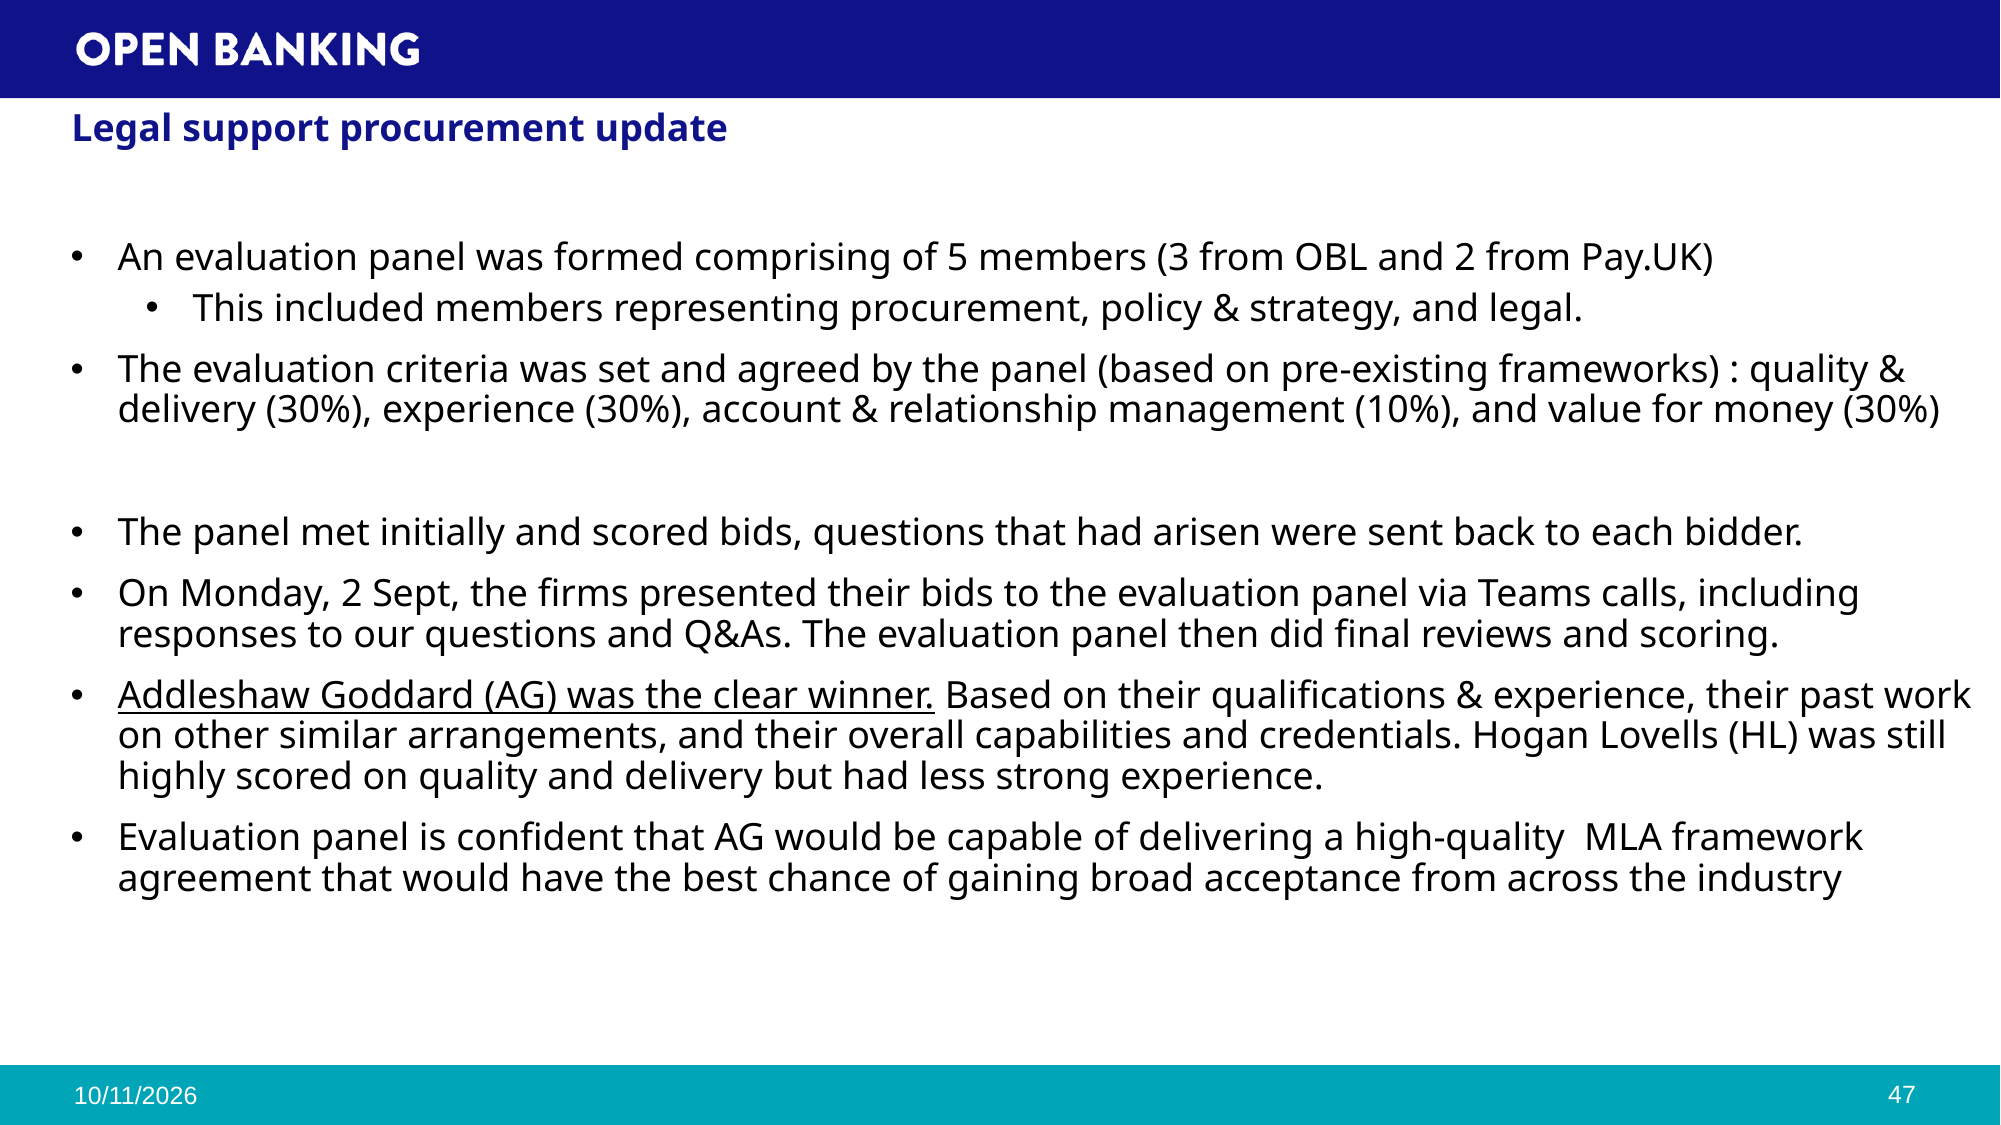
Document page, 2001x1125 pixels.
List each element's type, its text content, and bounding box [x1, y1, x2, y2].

picture [43, 0, 452, 99]
footer [662, 1064, 1338, 1124]
list An evaluation panel was formed comprising of 5 members (3 from OBL and 2 from Pay.UK) This included members representing procurement, policy & strategy, and legal. The evaluation criteria was set and agreed by the panel (based on pre-existing frameworks) : quality & delivery (30%), experience (30%), account & relationship management (10%), and value for money (30%) The panel met initially and scored bids, questions that had arisen were sent back to each bidder. On Monday, 2 Sept, the firms presented their bids to the evaluation panel via Teams calls, including responses to our questions and Q&As. The evaluation panel then did final reviews and scoring. Addleshaw Goddard (AG) was the clear winner. Based on their qualifications & experience, their past work on other similar arrangements, and their overall capabilities and credentials. Hogan Lovells (HL) was still highly scored on quality and delivery but had less strong experience. Evaluation panel is confident that AG would be capable of delivering a high-quality MLA framework agreement that would have the best chance of gaining broad acceptance from across the industry [55, 230, 1999, 1038]
title Legal support procurement update [56, 101, 1630, 183]
slide_number 47 [1412, 1064, 1932, 1124]
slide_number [59, 1065, 509, 1125]
